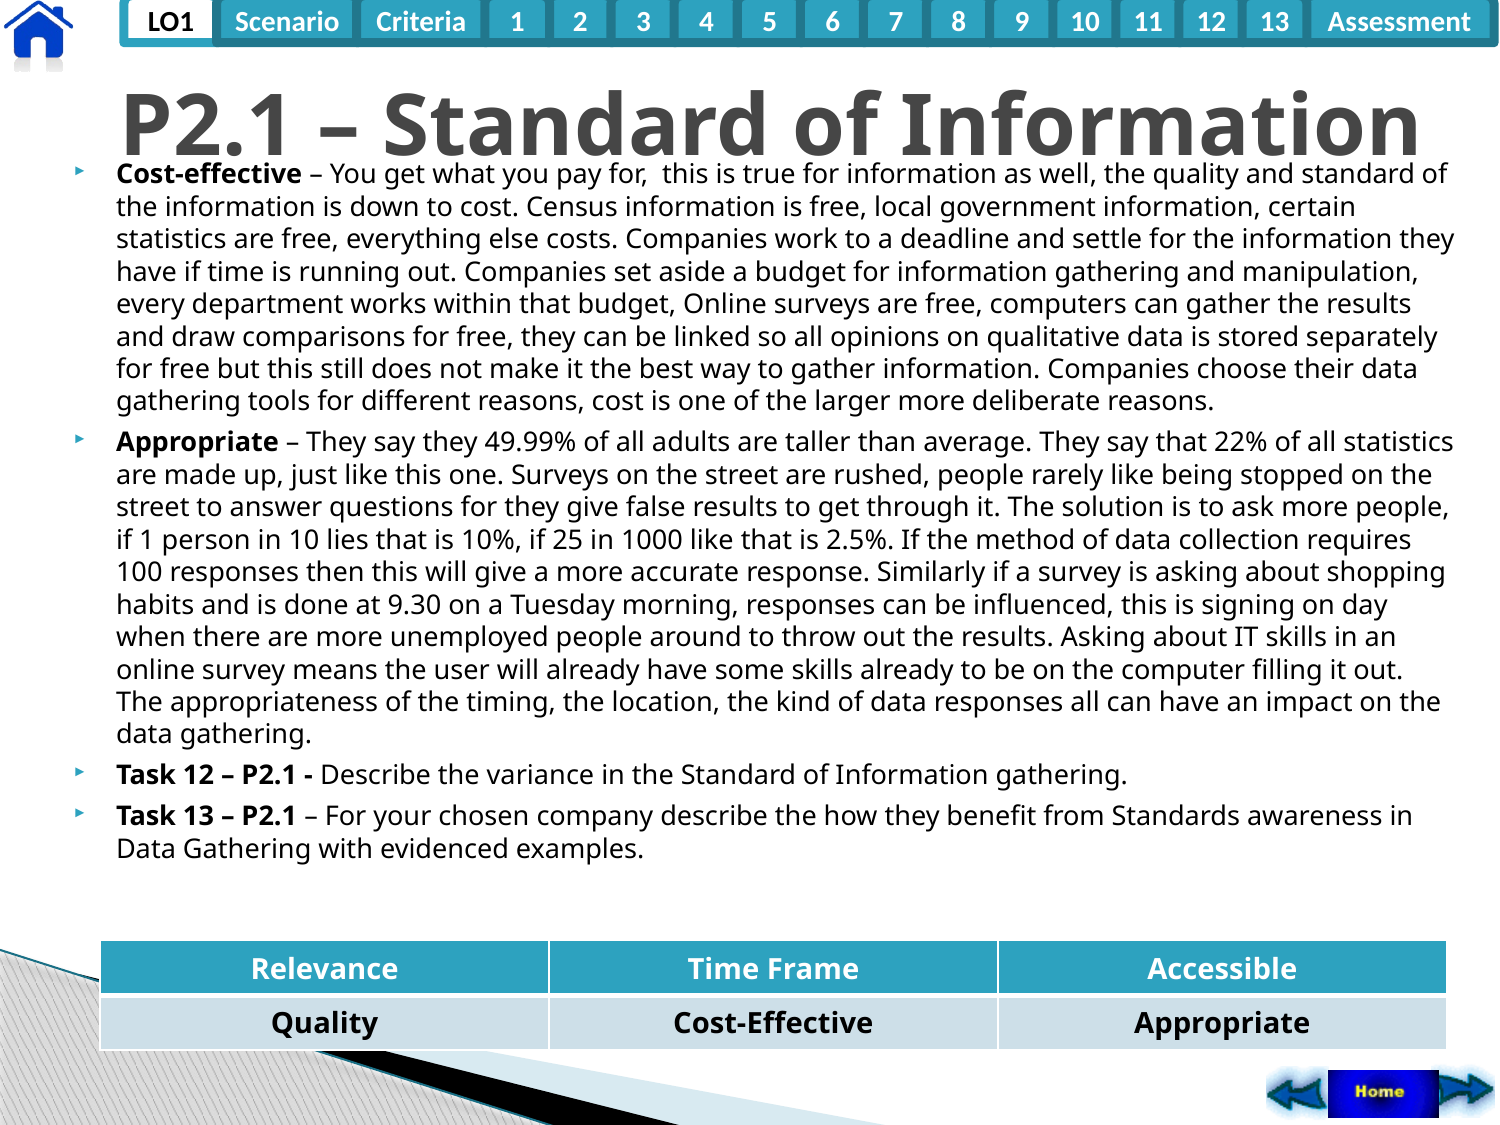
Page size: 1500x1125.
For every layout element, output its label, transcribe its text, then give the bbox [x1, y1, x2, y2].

list Cost-effective – You get what you pay for, this is true for information as well, the quality and standard of the information is down to cost. Census information is free, local government information, certain statistics are free, everything else costs. Companies work to a deadline and settle for the information they have if time is running out. Companies set aside a budget for information gathering and manipulation, every department works within that budget, Online surveys are free, computers can gather the results and draw comparisons for free, they can be linked so all opinions on qualitative data is stored separately for free but this still does not make it the best way to gather information. Companies choose their data gathering tools for different reasons, cost is one of the larger more deliberate reasons. Appropriate – They say they 49.99% of all adults are taller than average. They say that 22% of all statistics are made up, just like this one. Surveys on the street are rushed, people rarely like being stopped on the street to answer questions for they give false results to get through it. The solution is to ask more people, if 1 person in 10 lies that is 10%, if 25 in 1000 like that is 2.5%. If the method of data collection requires 100 responses then this will give a more accurate response. Similarly if a survey is asking about shopping habits and is done at 9.30 on a Tuesday morning, responses can be influenced, this is signing on day when there are more unemployed people around to throw out the results. Asking about IT skills in an online survey means the user will already have some skills already to be on the computer filling it out. The appropriateness of the timing, the location, the kind of data responses all can have an impact on the data gathering. Task 12 – P2.1 - Describe the variance in the Standard of Information gathering. Task 13 – P2.1 – For your chosen company describe the how they benefit from Standards awareness in Data Gathering with evidenced examples. [41, 149, 1471, 1000]
table_header Relevance [101, 941, 548, 993]
table_cell Quality [101, 998, 548, 1049]
title P2.1 – Standard of Information [96, 33, 1447, 173]
table_cell Appropriate [999, 998, 1446, 1049]
table_cell Cost-Effective [550, 998, 997, 1049]
picture [1266, 1055, 1495, 1125]
table_header Time Frame [550, 941, 997, 993]
picture [0, 0, 77, 91]
table_header Accessible [999, 941, 1446, 993]
